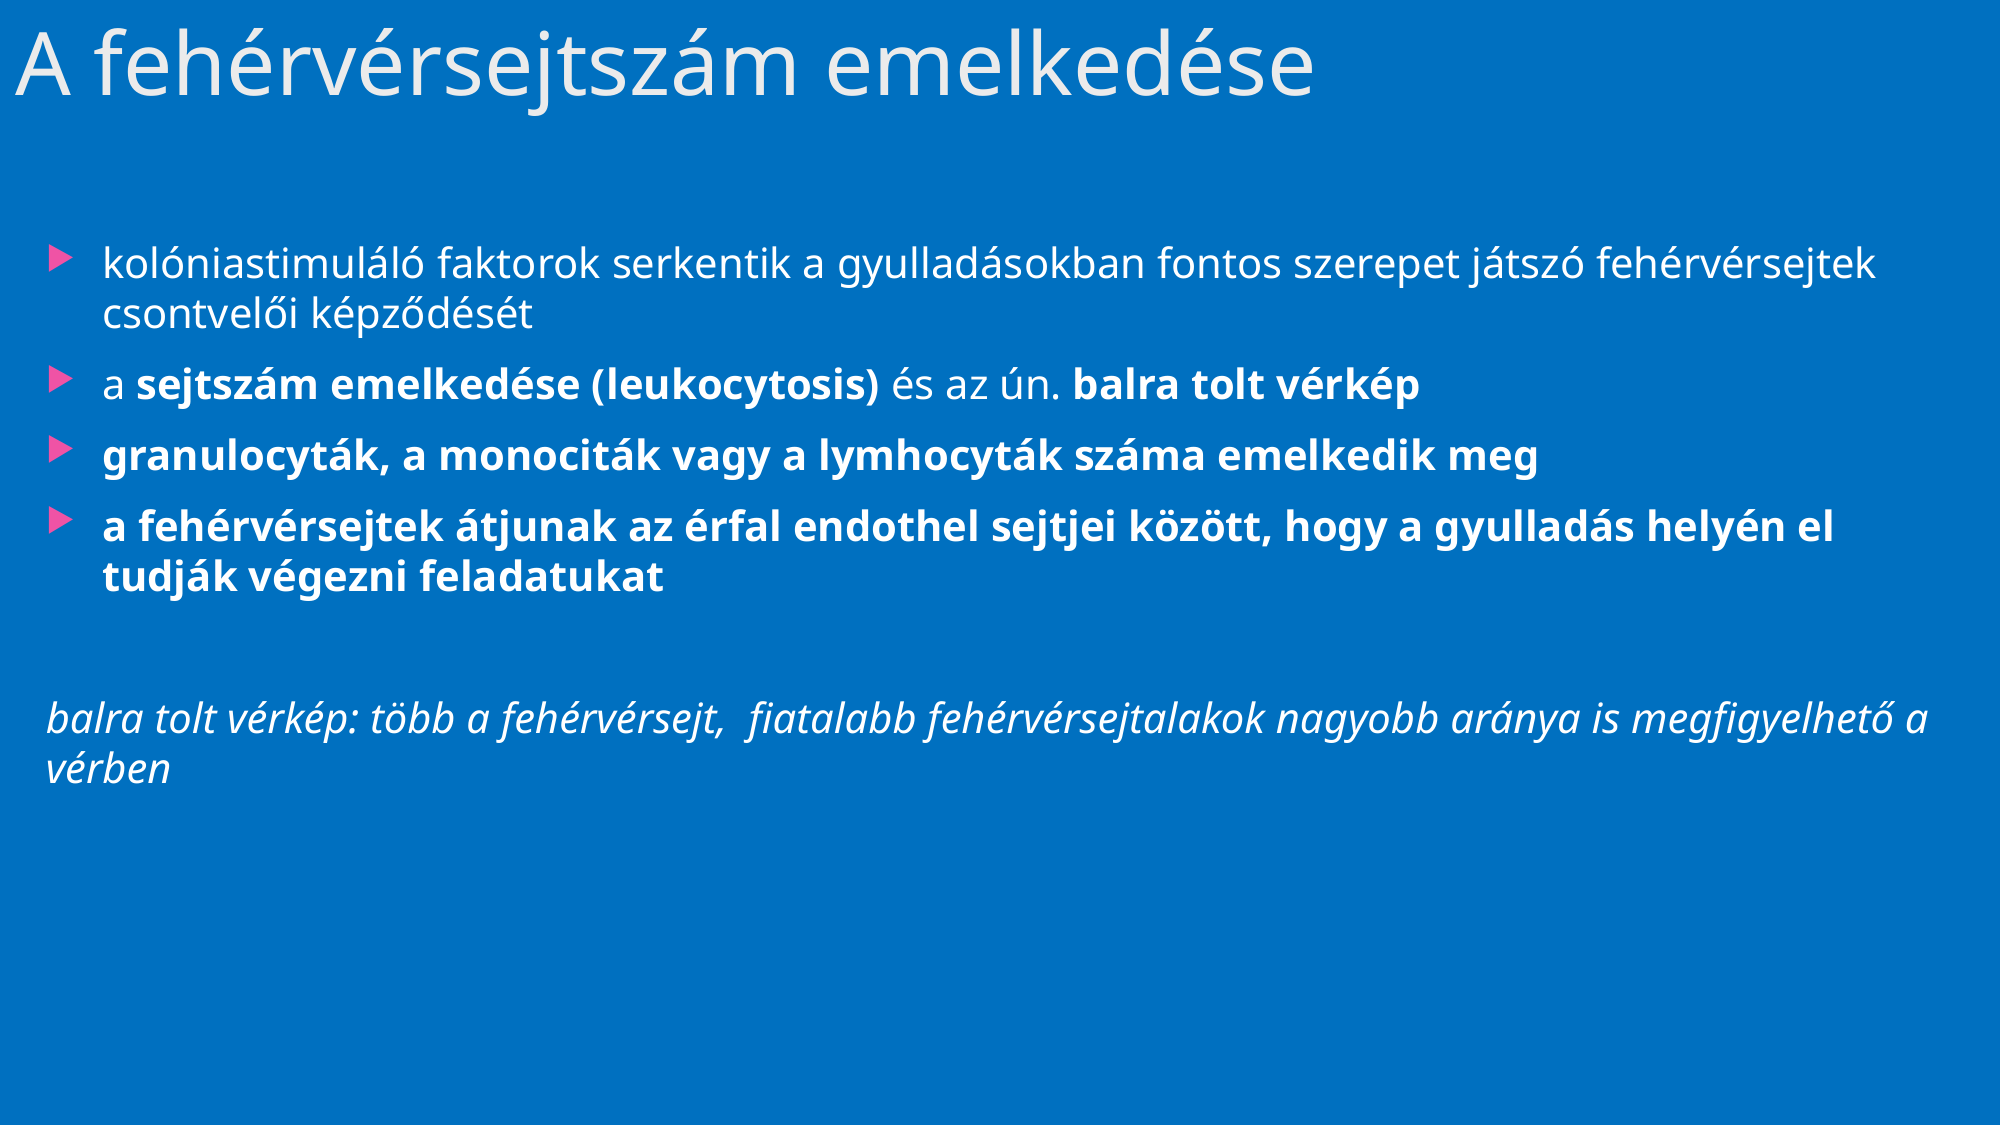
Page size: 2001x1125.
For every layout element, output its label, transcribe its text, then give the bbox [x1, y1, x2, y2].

list kolóniastimuláló faktorok serkentik a gyulladásokban fontos szerepet játszó fehérvérsejtek csontvelői képződését a sejtszám emelkedése (leukocytosis) és az ún. balra tolt vérkép granulocyták, a monociták vagy a lymhocyták száma emelkedik meg a fehérvérsejtek átjunak az érfal endothel sejtjei között, hogy a gyulladás helyén el tudják végezni feladatukat balra tolt vérkép: több a fehérvérsejt, fiatalabb fehérvérsejtalakok nagyobb aránya is megfigyelhető a vérben [30, 229, 1948, 1081]
title A fehérvérsejtszám emelkedése [0, 0, 1543, 230]
